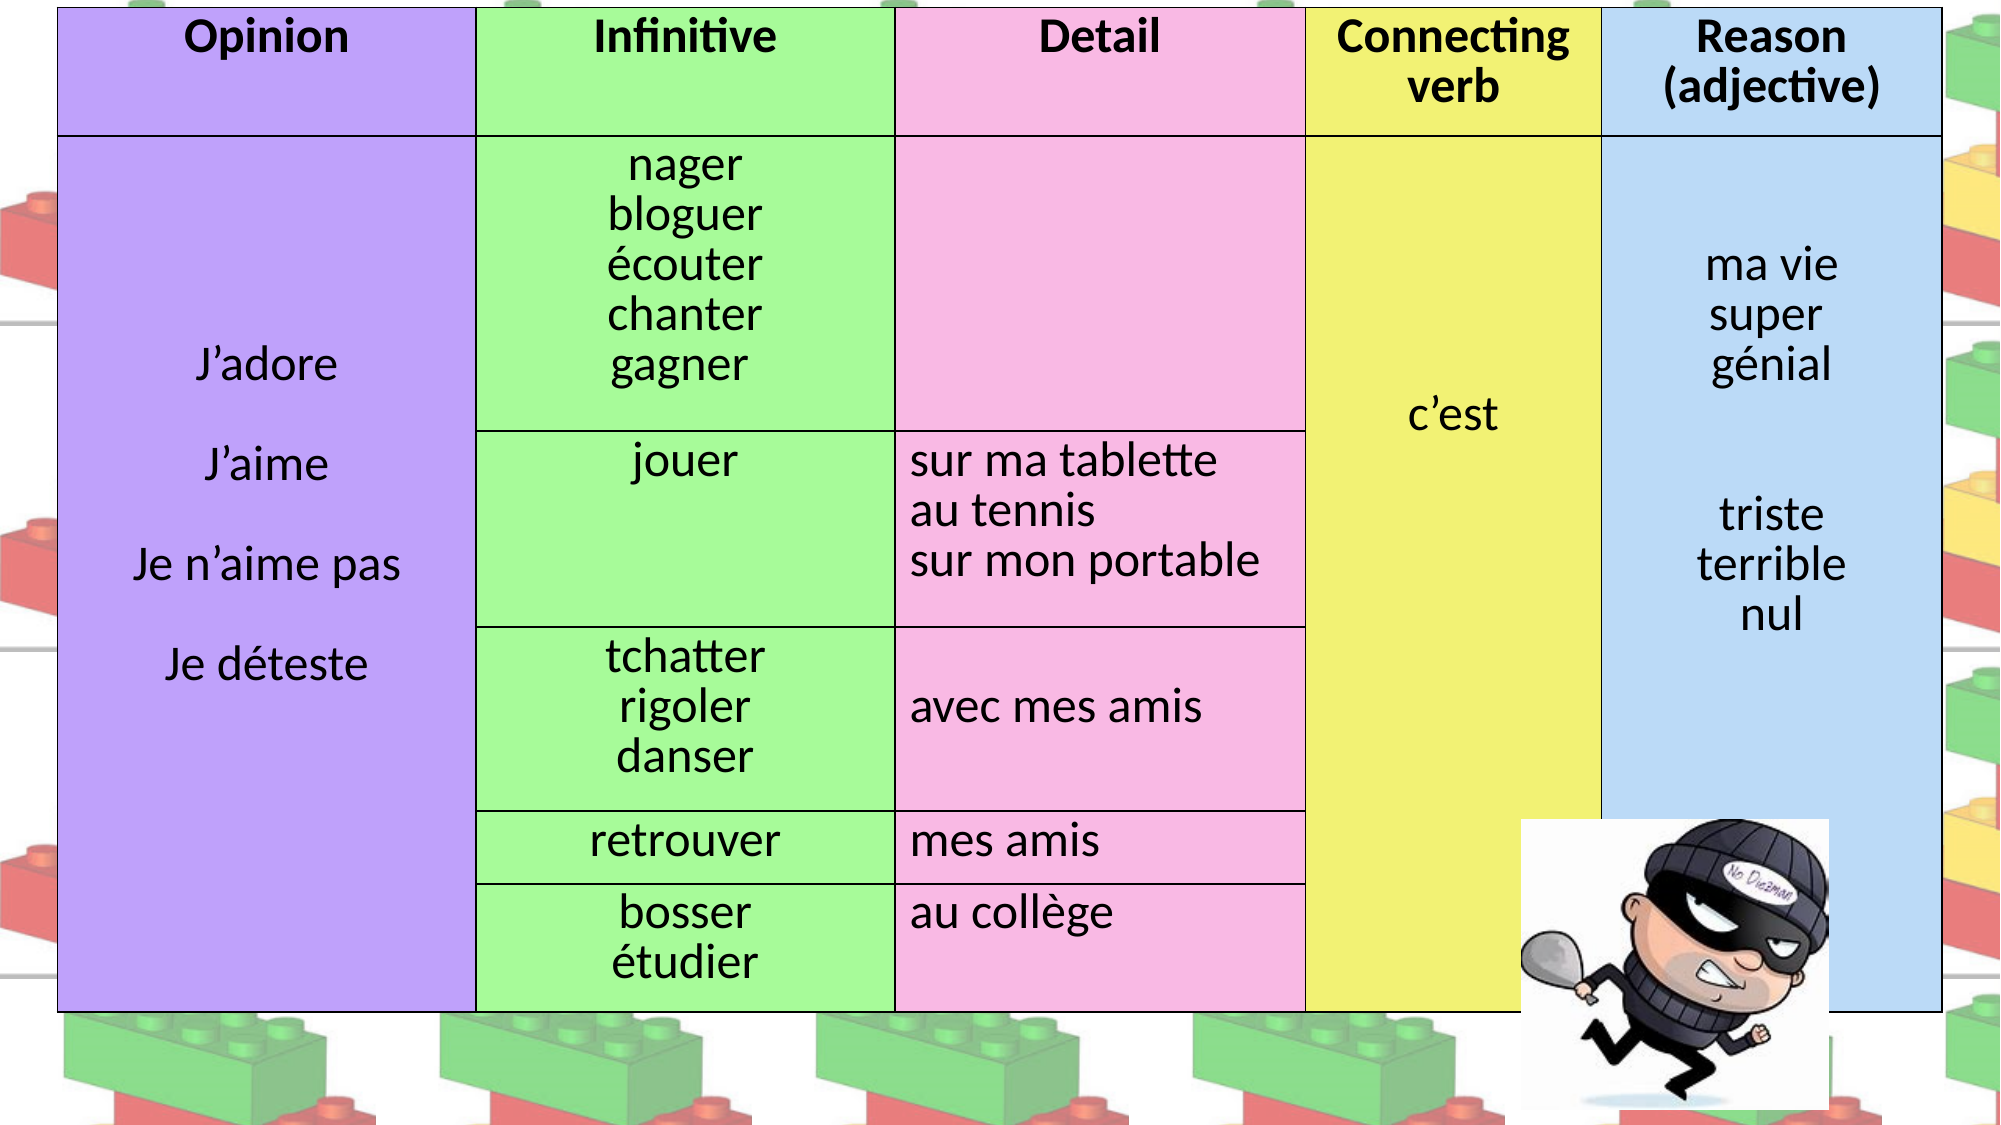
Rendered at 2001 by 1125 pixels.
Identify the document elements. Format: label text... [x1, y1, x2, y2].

picture [1520, 819, 1829, 1110]
table_cell nager bloguer écouter chanter gagner [477, 137, 894, 430]
table_cell mes amis [896, 812, 1305, 883]
table_cell au collège [896, 885, 1305, 1011]
table_header Opinion [58, 8, 475, 135]
table_cell tchatter rigoler danser [477, 628, 894, 810]
table_cell J’adore J’aime Je n’aime pas Je déteste [58, 137, 475, 1011]
table_cell avec mes amis [896, 628, 1305, 810]
table_cell [896, 137, 1305, 430]
table_cell c’est [1306, 137, 1601, 1011]
table_header Reason (adjective) [1602, 8, 1941, 135]
table_cell sur ma tablette au tennis sur mon portable [896, 432, 1305, 626]
table_header Infinitive [477, 8, 894, 135]
table_header Detail [896, 8, 1305, 135]
table_cell jouer [477, 432, 894, 626]
table_cell retrouver [477, 812, 894, 883]
table_header Connecting verb [1306, 8, 1601, 135]
table_cell ma vie super génial triste terrible nul [1602, 137, 1941, 1011]
table_cell bosser étudier [477, 885, 894, 1011]
